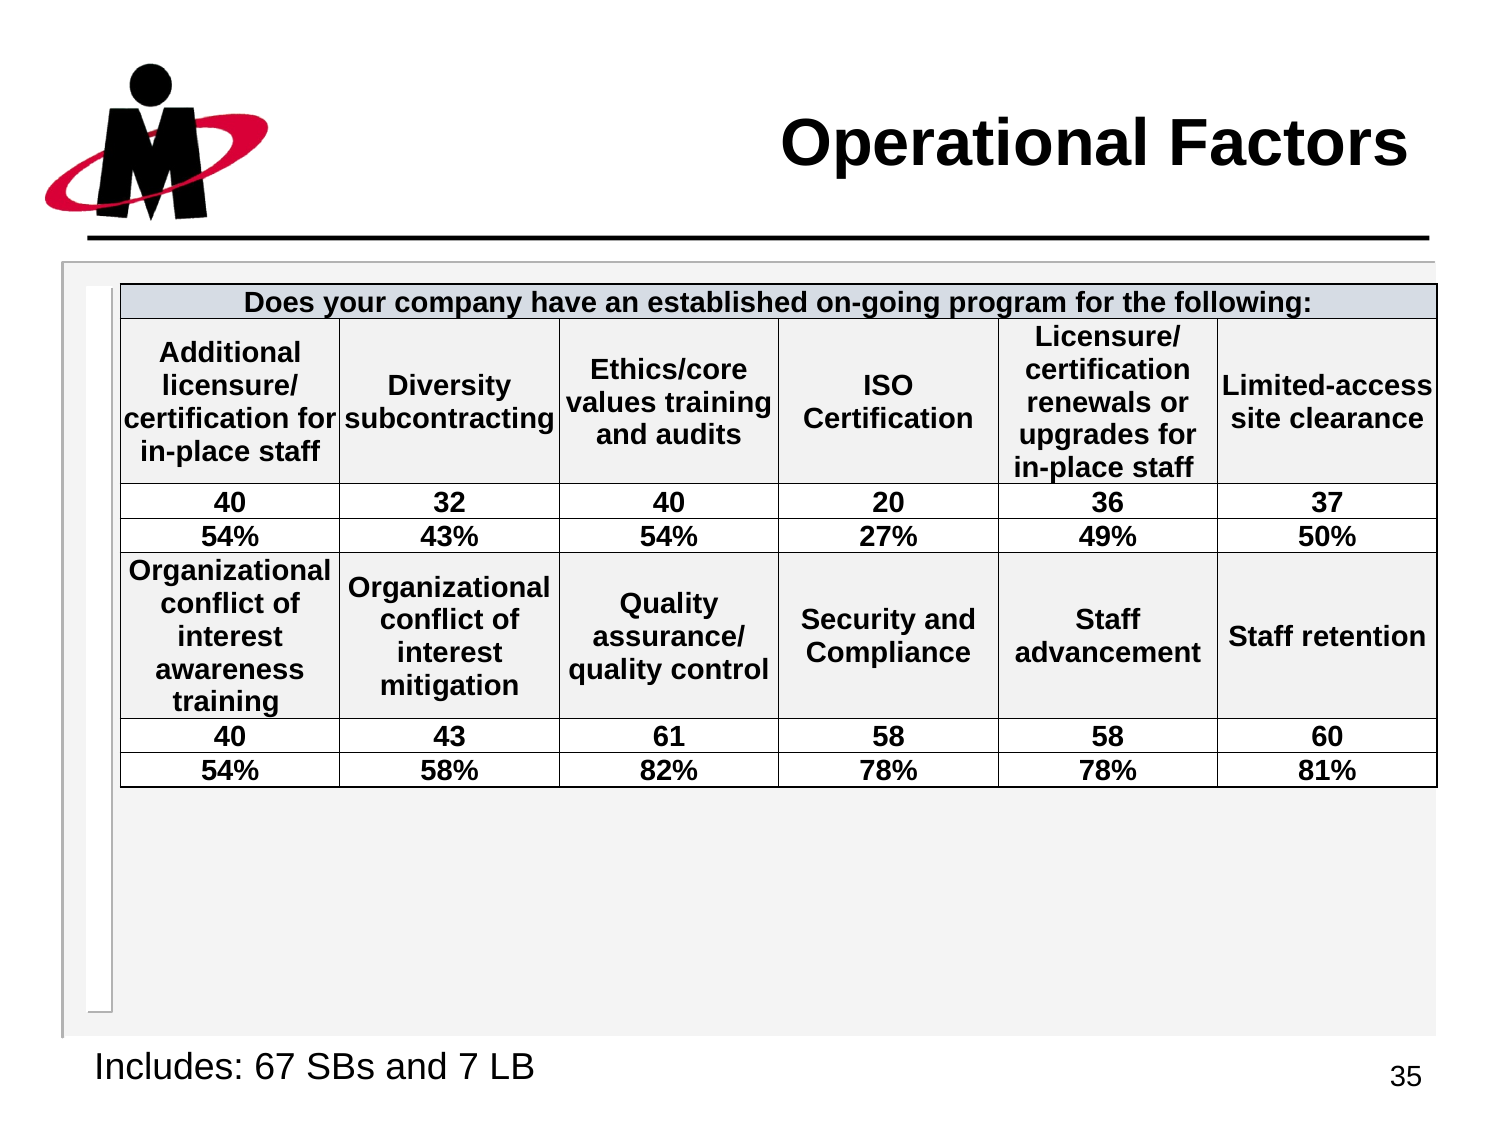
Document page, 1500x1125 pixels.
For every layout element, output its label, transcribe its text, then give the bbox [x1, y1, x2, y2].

table_cell 40 [560, 484, 778, 518]
table_cell 49% [999, 519, 1217, 552]
table_cell 58% [340, 753, 559, 786]
table_cell 54% [121, 753, 339, 786]
table_cell 36 [999, 484, 1217, 518]
table_cell 32 [340, 484, 559, 518]
picture [27, 44, 283, 251]
table_cell 54% [121, 519, 339, 552]
table_cell 60 [1218, 719, 1436, 752]
table_cell 50% [1218, 519, 1436, 552]
table_cell Quality assurance/ quality control [560, 553, 778, 718]
table_cell 58 [779, 719, 998, 752]
slide_number 35 [1124, 1036, 1438, 1113]
table_cell ISO Certification [779, 319, 998, 483]
table_cell 78% [999, 753, 1217, 786]
table_cell Ethics/core values training and audits [560, 319, 778, 483]
table_cell Diversity subcontracting [340, 319, 559, 483]
table_cell 40 [121, 719, 339, 752]
table_cell 81% [1218, 753, 1436, 786]
table_cell 78% [779, 753, 998, 786]
table_cell Organizational conflict of interest mitigation [340, 553, 559, 718]
table_cell Security and Compliance [779, 553, 998, 718]
table_cell 61 [560, 719, 778, 752]
table_cell 27% [779, 519, 998, 552]
text_box Includes: 67 SBs and 7 LB [79, 1034, 551, 1095]
table_cell Staff advancement [999, 553, 1217, 718]
table_cell 54% [560, 519, 778, 552]
table_cell 82% [560, 753, 778, 786]
table_cell Limited-access site clearance [1218, 319, 1436, 483]
title Operational Factors [367, 44, 1426, 233]
table_cell 43% [340, 519, 559, 552]
table_cell Staff retention [1218, 553, 1436, 718]
table_cell Organizational conflict of interest awareness training [121, 553, 339, 718]
table_cell Licensure/ certification renewals or upgrades for in-place staff [999, 319, 1217, 483]
table_cell 37 [1218, 484, 1436, 518]
table_header Does your company have an established on-going program for the following: [121, 285, 1436, 318]
table_cell 58 [999, 719, 1217, 752]
table_cell Additional licensure/ certification for in-place staff [121, 319, 339, 483]
table_cell 20 [779, 484, 998, 518]
table_cell 40 [121, 484, 339, 518]
table_cell 43 [340, 719, 559, 752]
